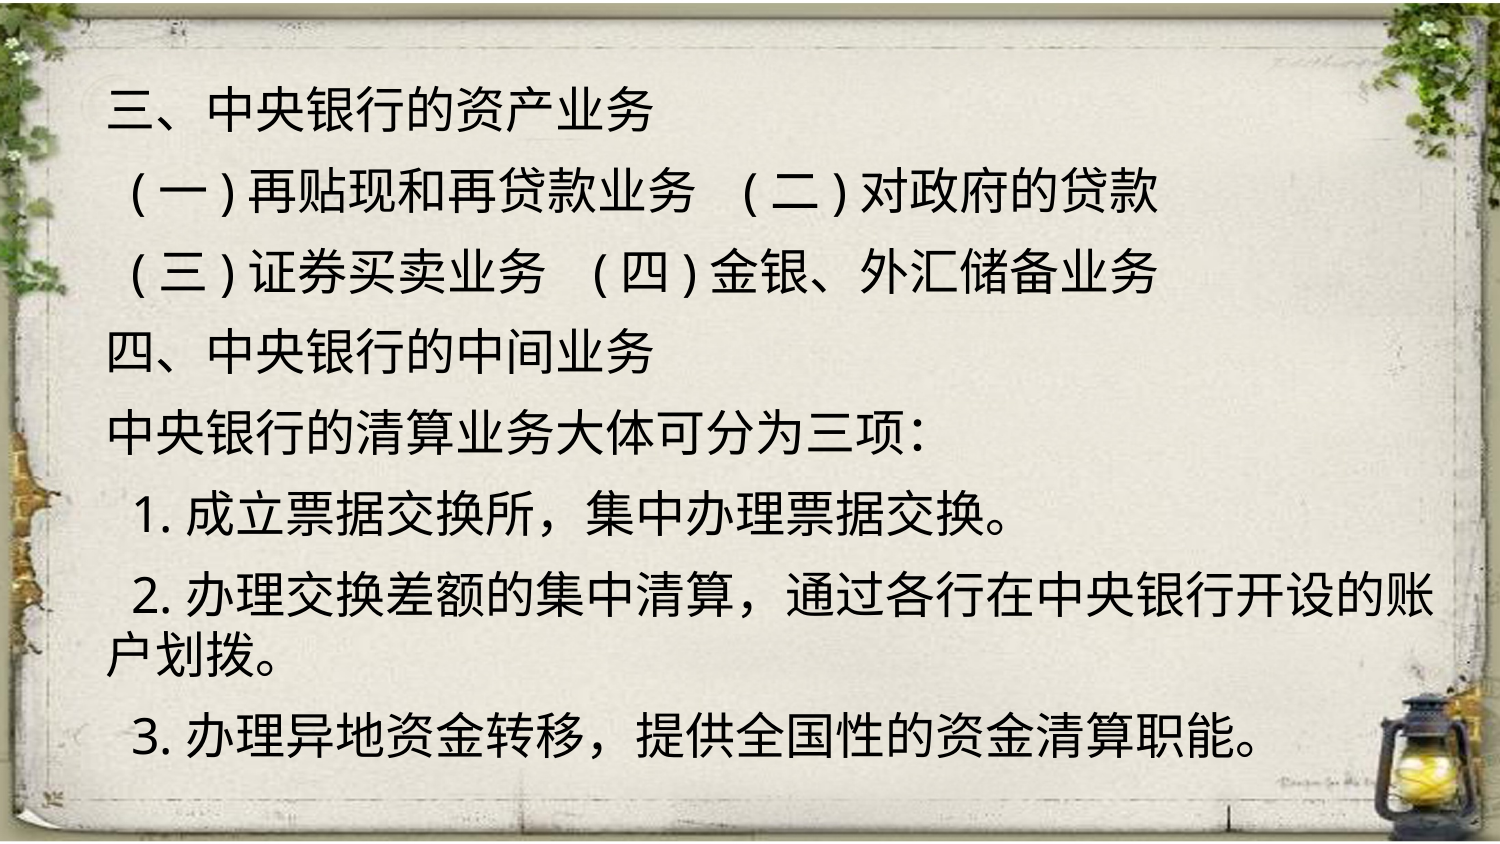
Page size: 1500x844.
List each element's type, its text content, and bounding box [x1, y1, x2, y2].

picture [0, 0, 1500, 844]
list 三、中央银行的资产业务 (一)再贴现和再贷款业务 (二)对政府的贷款 (三)证券买卖业务 (四)金银、外汇储备业务 四、中央银行的中间业务 中央银行的清算业务大体可分为三项： 1.成立票据交换所，集中办理票据交换。 2.办理交换差额的集中清算，通过各行在中央银行开设的账户划拨。 3.办理异地资金转移，提供全国性的资金清算职能。 [90, 70, 1453, 616]
